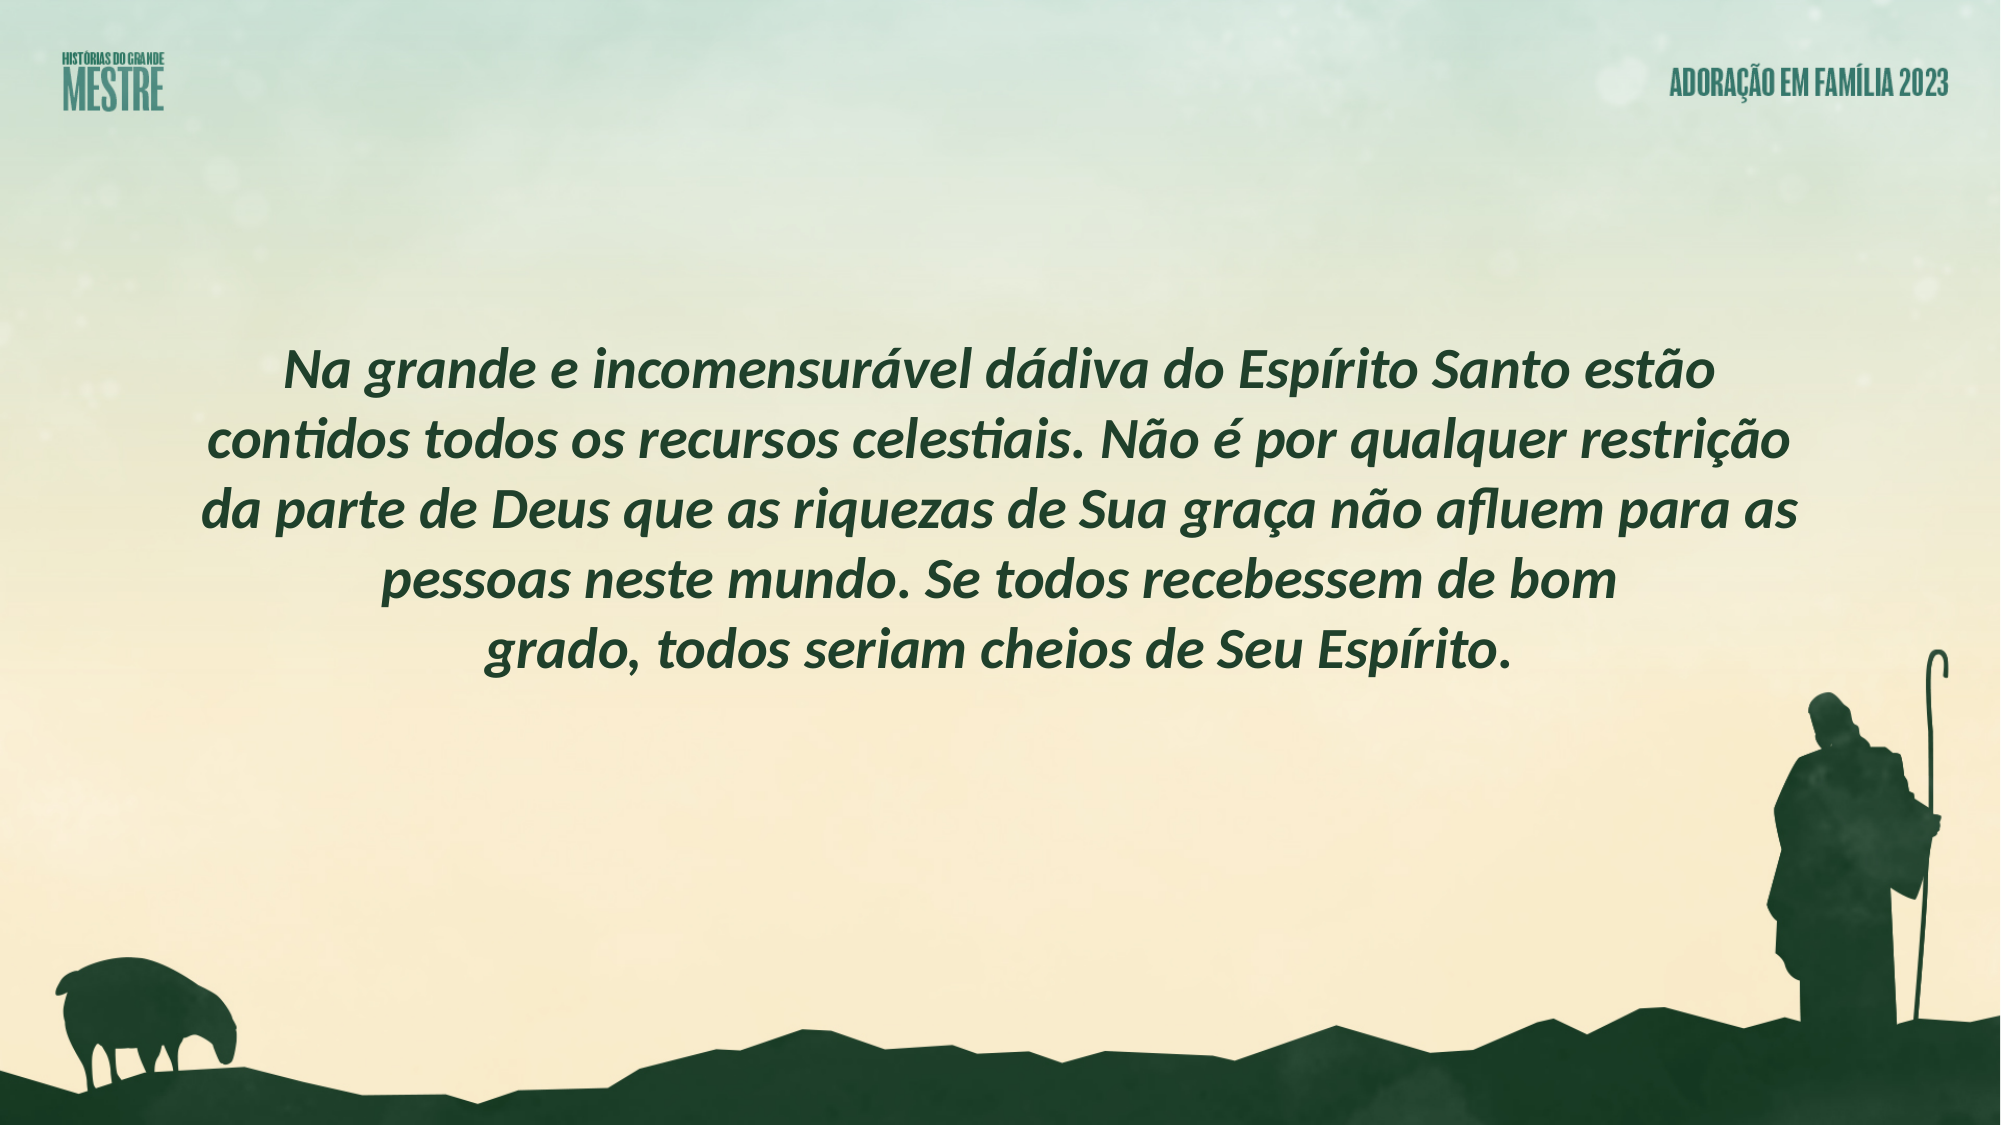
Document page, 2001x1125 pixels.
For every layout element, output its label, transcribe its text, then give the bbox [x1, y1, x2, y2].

text_box Na grande e incomensurável dádiva do Espírito Santo estão contidos todos os recursos celestiais. Não é por qualquer restrição da parte de Deus que as riquezas de Sua graça não afluem para as pessoas neste mundo. Se todos recebessem de bom grado, todos seriam cheios de Seu Espírito. [178, 322, 1822, 688]
picture [0, 0, 2001, 1125]
